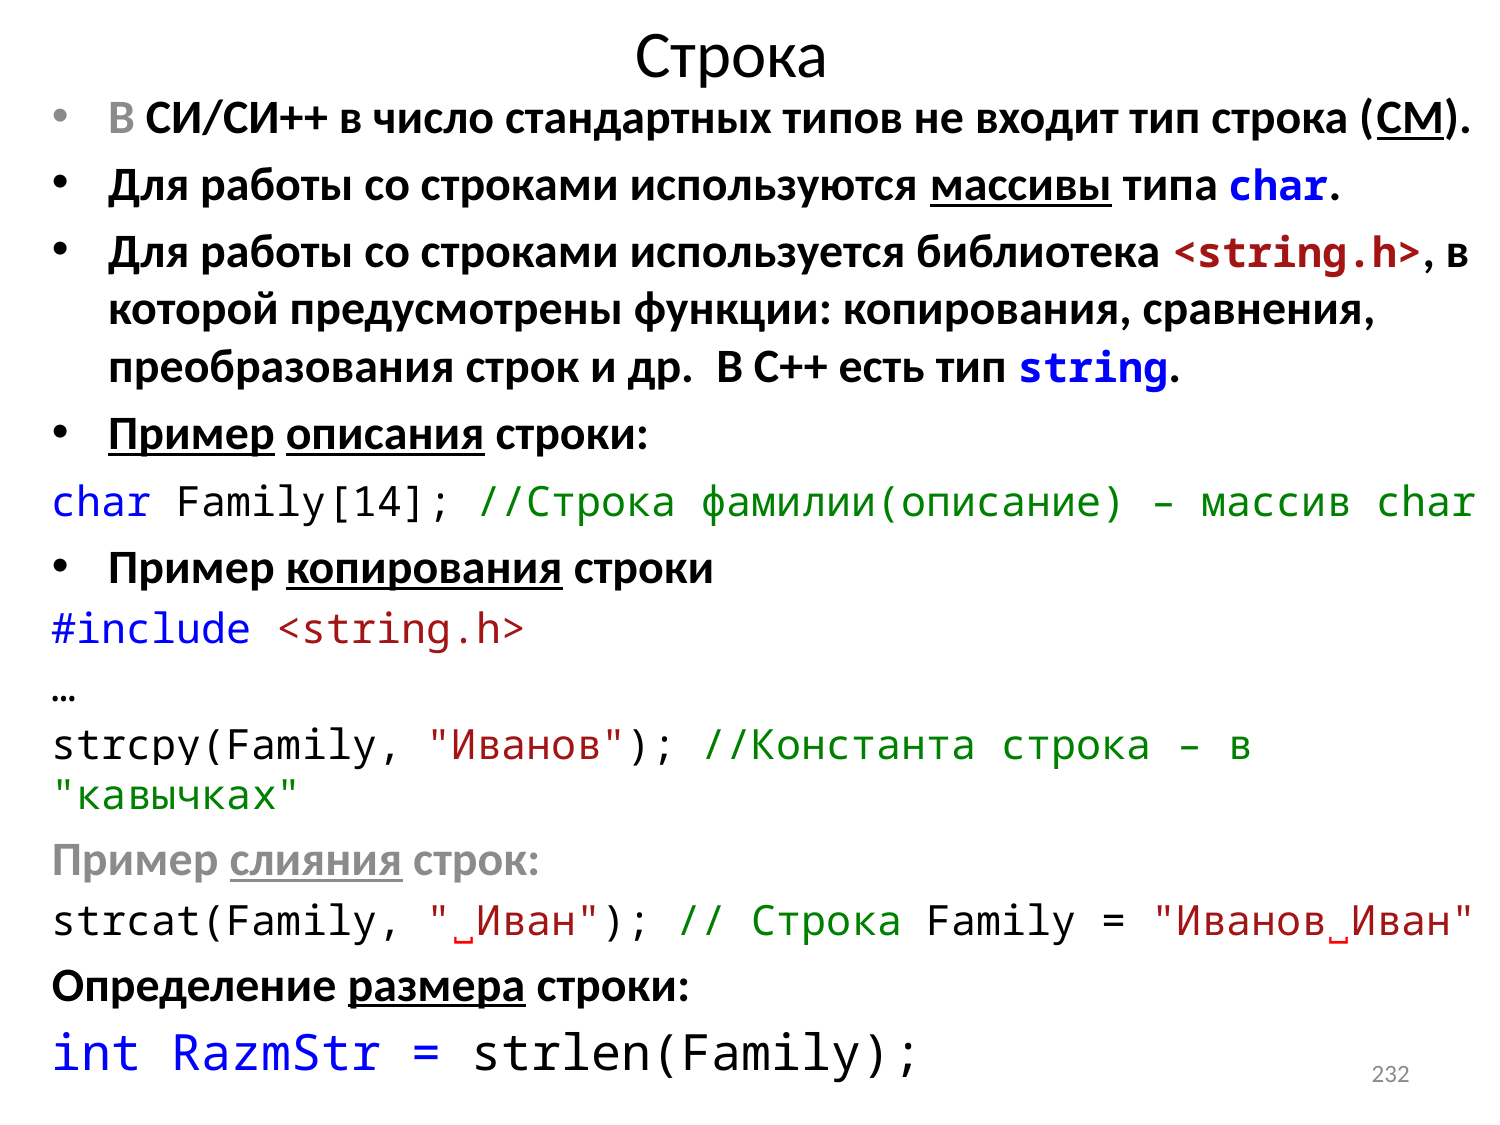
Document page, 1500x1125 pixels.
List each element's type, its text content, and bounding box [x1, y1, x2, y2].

text_box В СИ/СИ++ в число стандартных типов не входит тип строка (СМ). Для работы со строками используются массивы типа char. Для работы со строками используется библиотека <string.h>, в которой предусмотрены функции: копирования, сравнения, преобразования строк и др. В С++ есть тип string. Пример описания строки: char Family[14]; //Строка фамилии(описание) – массив char Пример копирования строки #include <string.h> … strcpy(Family, "Иванов"); //Константа строка – в "кавычках" Пример слияния строк: strcat(Family, "˽Иван"); // Строка Family = "Иванов˽Иван" Определение размера строки: int RazmStr = strlen(Family); [36, 78, 1500, 1047]
title Строка [159, 0, 1306, 78]
slide_number 232 [1074, 1042, 1425, 1103]
